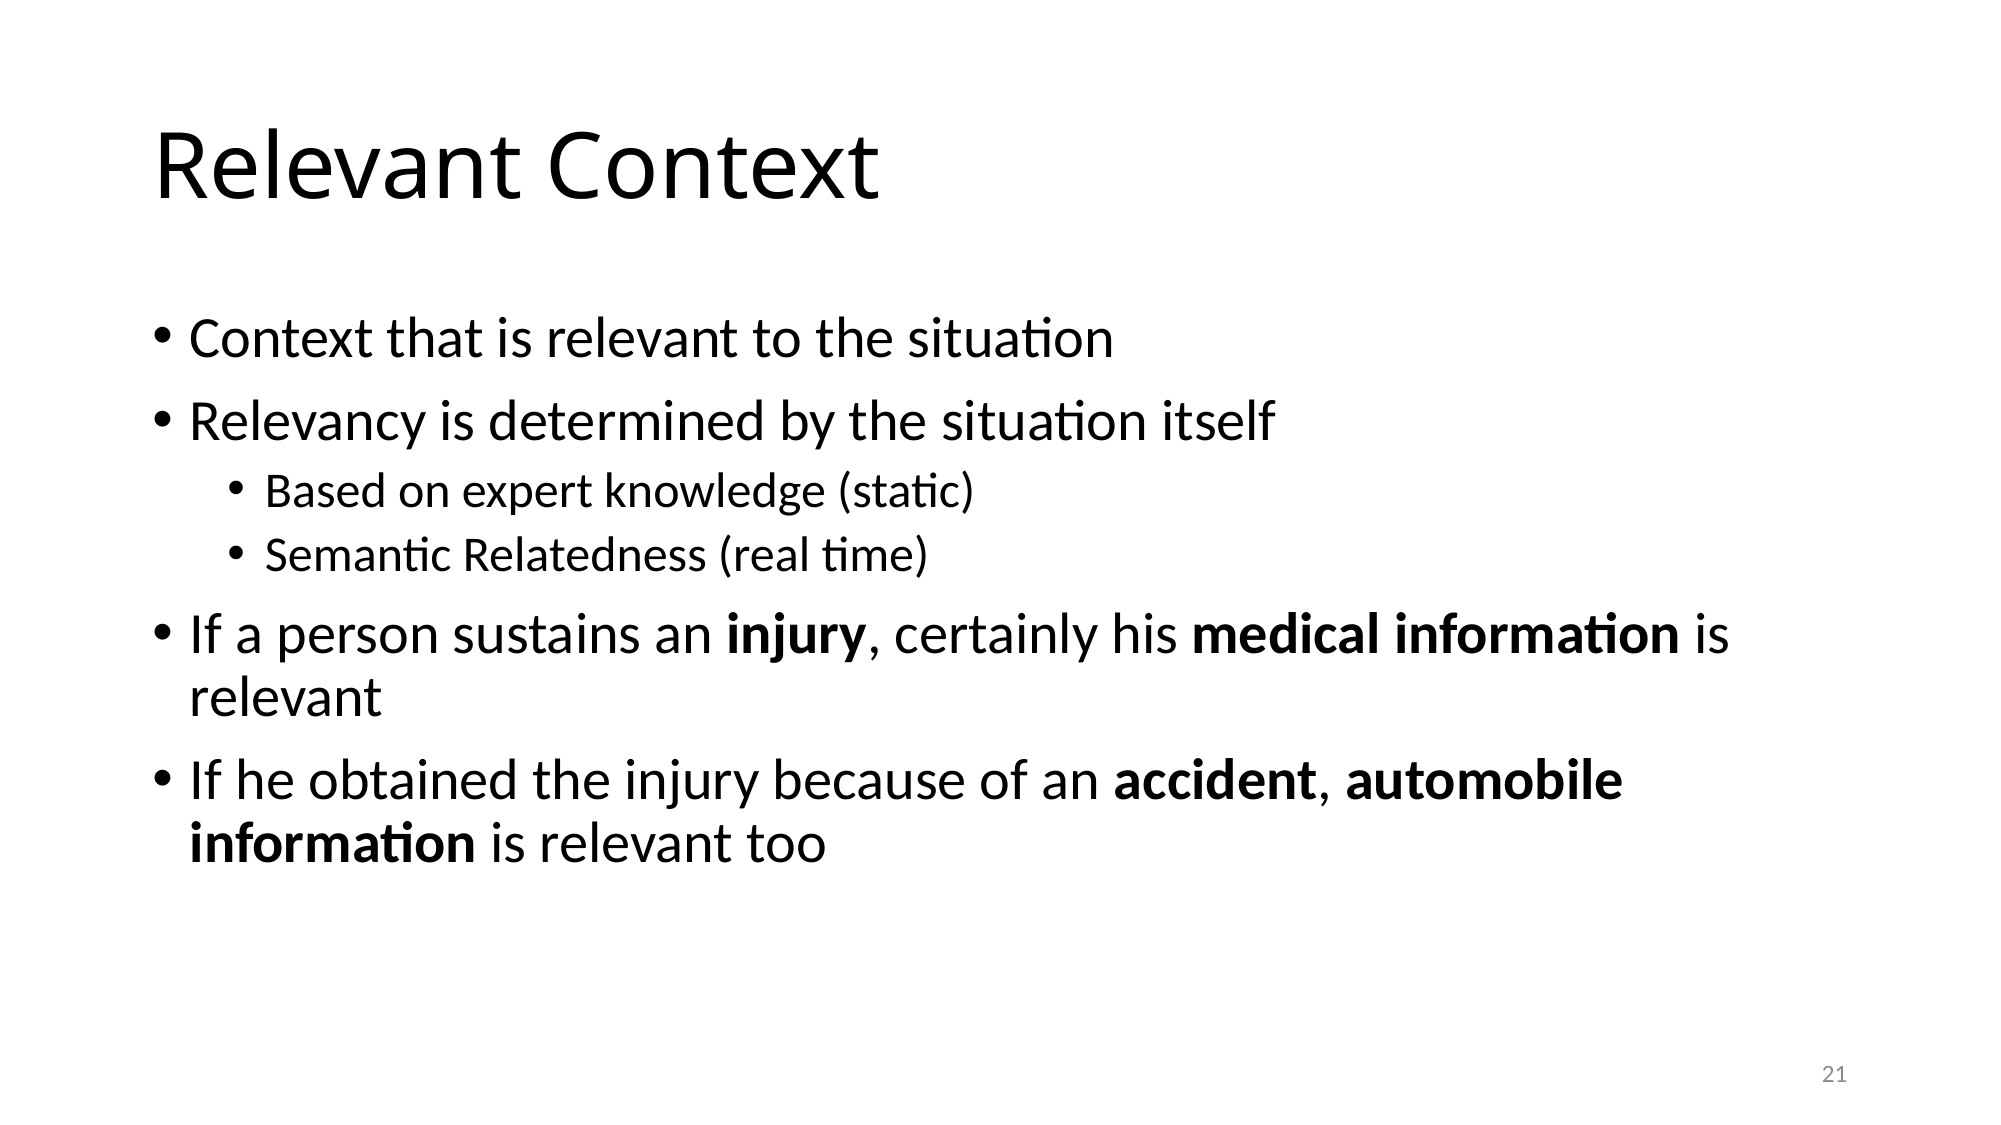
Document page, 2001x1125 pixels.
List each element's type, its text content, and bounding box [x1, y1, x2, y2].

title Relevant Context [137, 59, 1863, 278]
slide_number 21 [1412, 1042, 1863, 1103]
list Context that is relevant to the situation Relevancy is determined by the situation itself Based on expert knowledge (static) Semantic Relatedness (real time) If a person sustains an injury, certainly his medical information is relevant If he obtained the injury because of an accident, automobile information is relevant too [137, 299, 1863, 1014]
